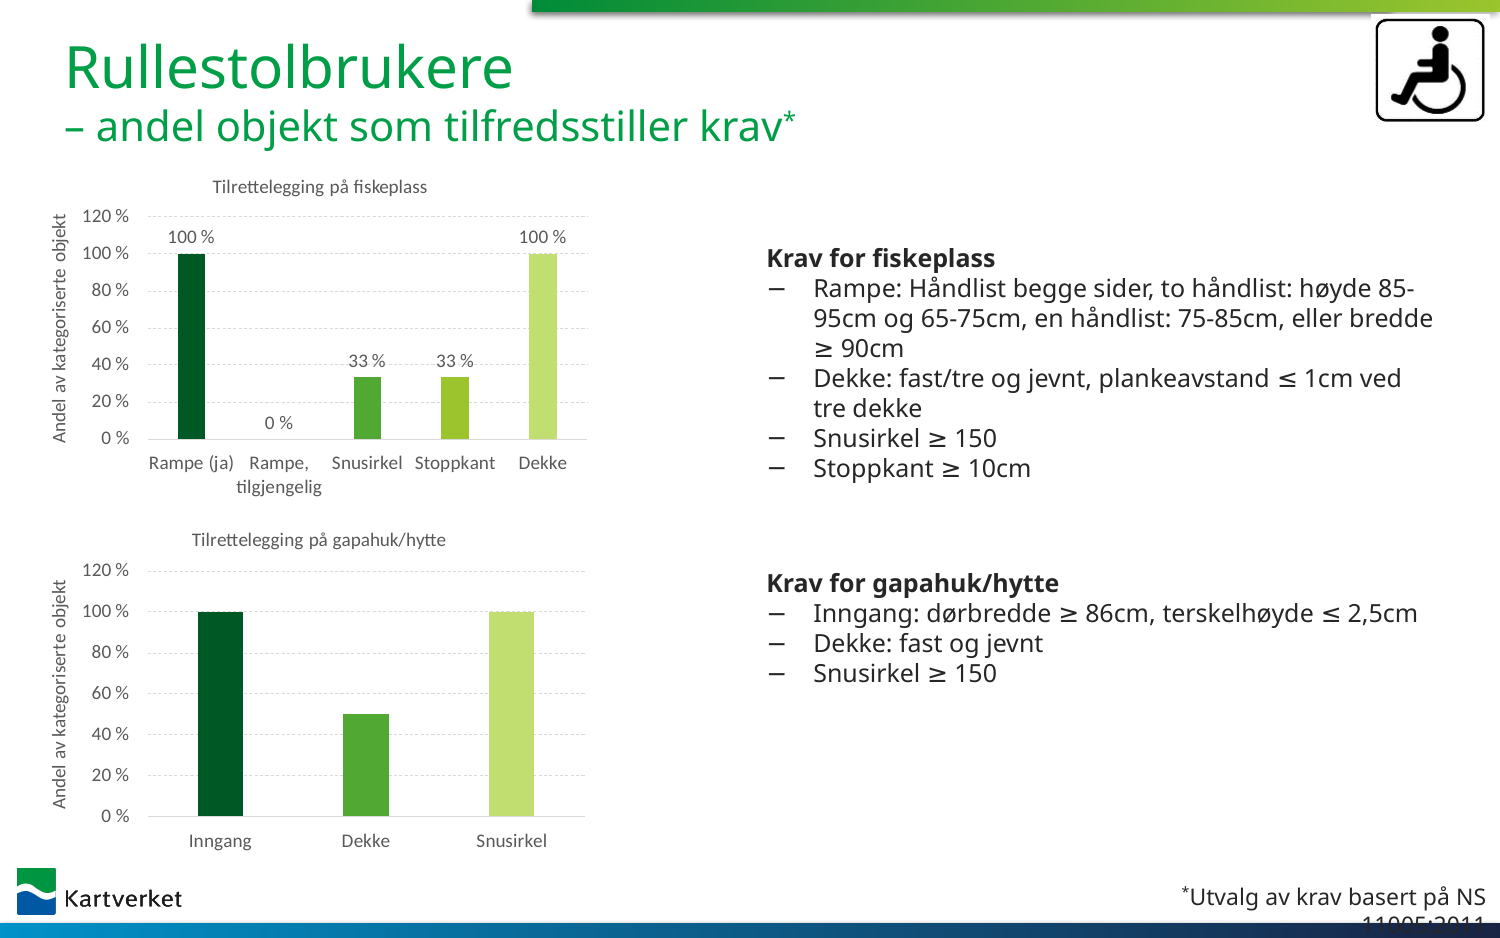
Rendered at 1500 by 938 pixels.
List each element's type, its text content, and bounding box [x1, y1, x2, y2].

text_box Krav for gapahuk/hytte Inngang: dørbredde ≥ 86cm, terskelhøyde ≤ 2,5cm Dekke: fast og jevnt Snusirkel ≥ 150 [751, 560, 1452, 695]
text_box Rullestolbrukere – andel objekt som tilfredsstiller krav* [49, 29, 1431, 158]
picture [1371, 13, 1491, 127]
picture [41, 166, 598, 505]
text_box *Utvalg av krav basert på NS 11005:2011 [1068, 873, 1500, 938]
picture [41, 520, 596, 859]
text_box Krav for fiskeplass Rampe: Håndlist begge sider, to håndlist: høyde 85-95cm og 65-75cm, en håndlist: 75-85cm, eller bredde ≥ 90cm Dekke: fast/tre og jevnt, plankeavstand ≤ 1cm ved tre dekke Snusirkel ≥ 150 Stoppkant ≥ 10cm [751, 235, 1452, 490]
